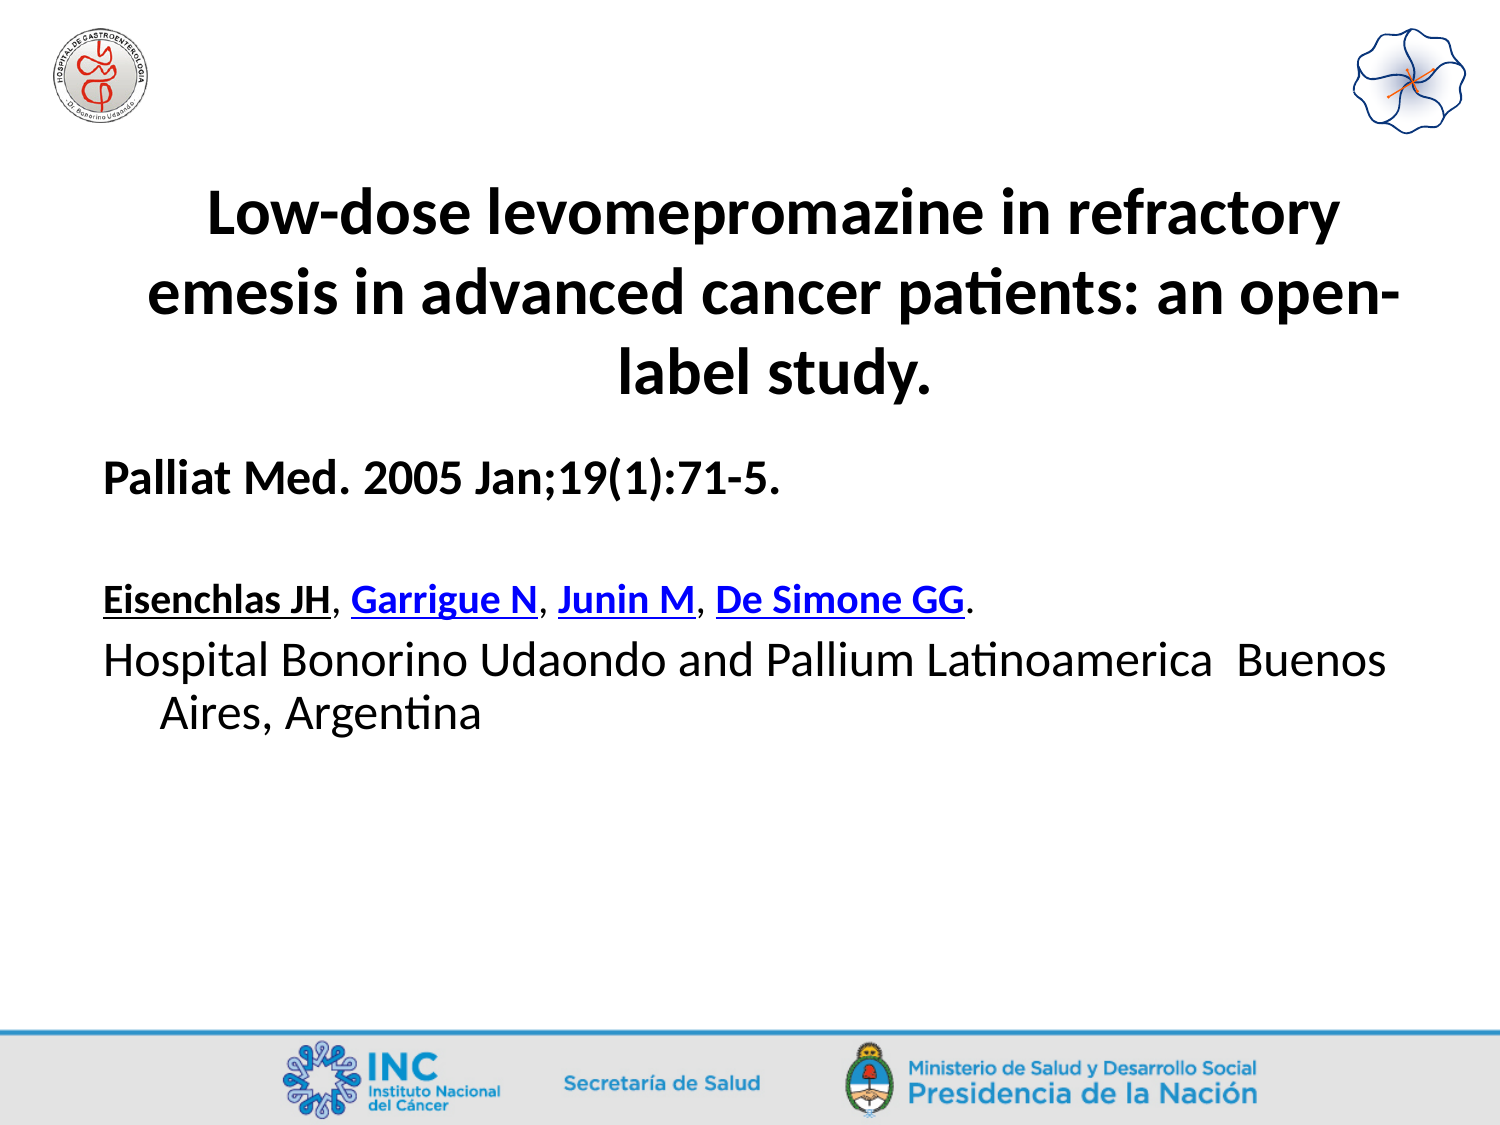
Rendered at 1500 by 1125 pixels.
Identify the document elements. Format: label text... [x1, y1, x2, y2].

picture [52, 28, 148, 124]
text_box Low-dose levomepromazine in refractory emesis in advanced cancer patients: an open-label study. [100, 160, 1451, 386]
text_box Palliat Med. 2005 Jan;19(1):71-5. Eisenchlas JH, Garrigue N, Junin M, De Simone GG. Hospital Bonorino Udaondo and Pallium Latinoamerica Buenos Aires, Argentina [88, 444, 1439, 1026]
picture [1352, 28, 1467, 135]
picture [0, 1027, 1500, 1125]
